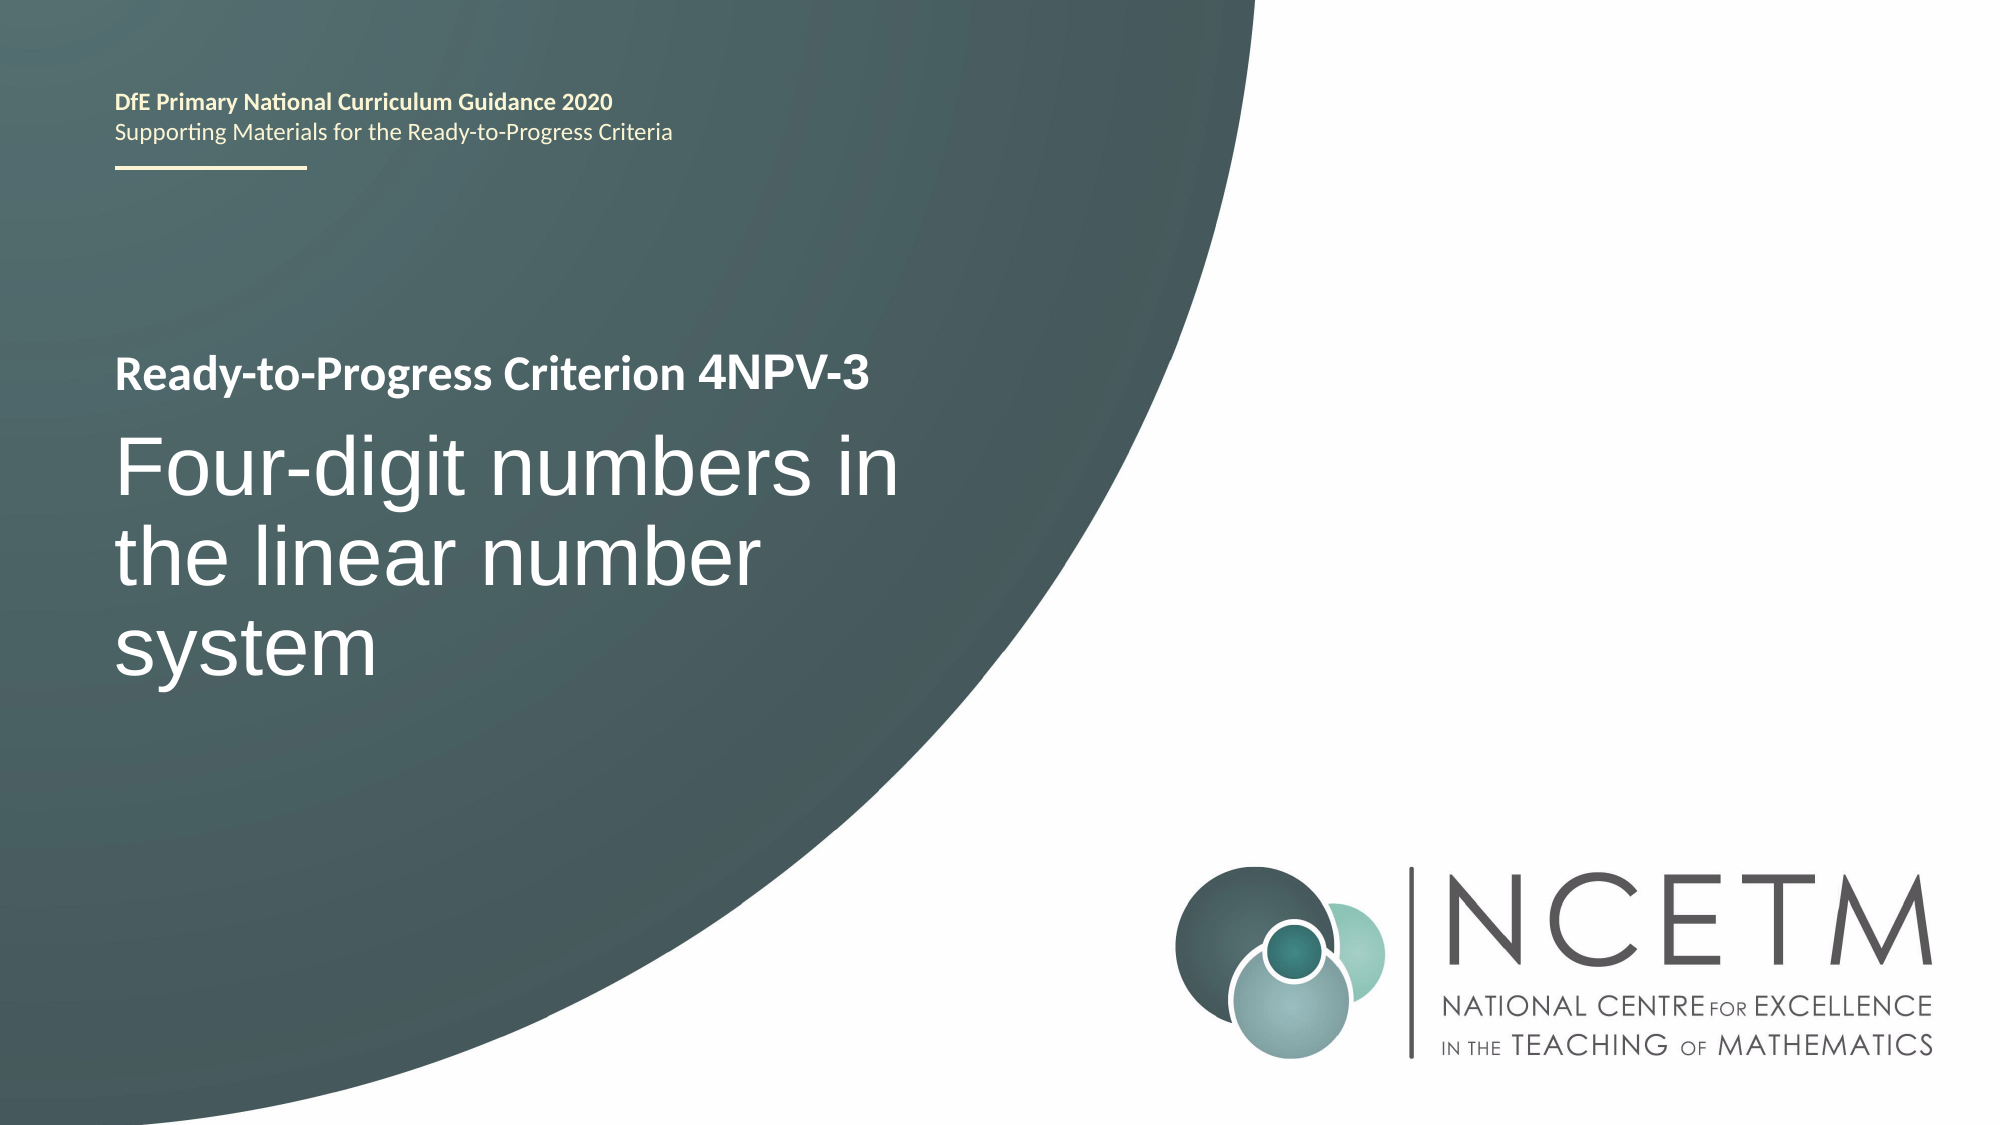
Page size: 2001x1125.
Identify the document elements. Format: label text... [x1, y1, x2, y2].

subtitle Four-digit numbers in the linear number system [99, 416, 1000, 912]
picture [0, 0, 2001, 1125]
list 4NPV-3 [683, 338, 1051, 414]
